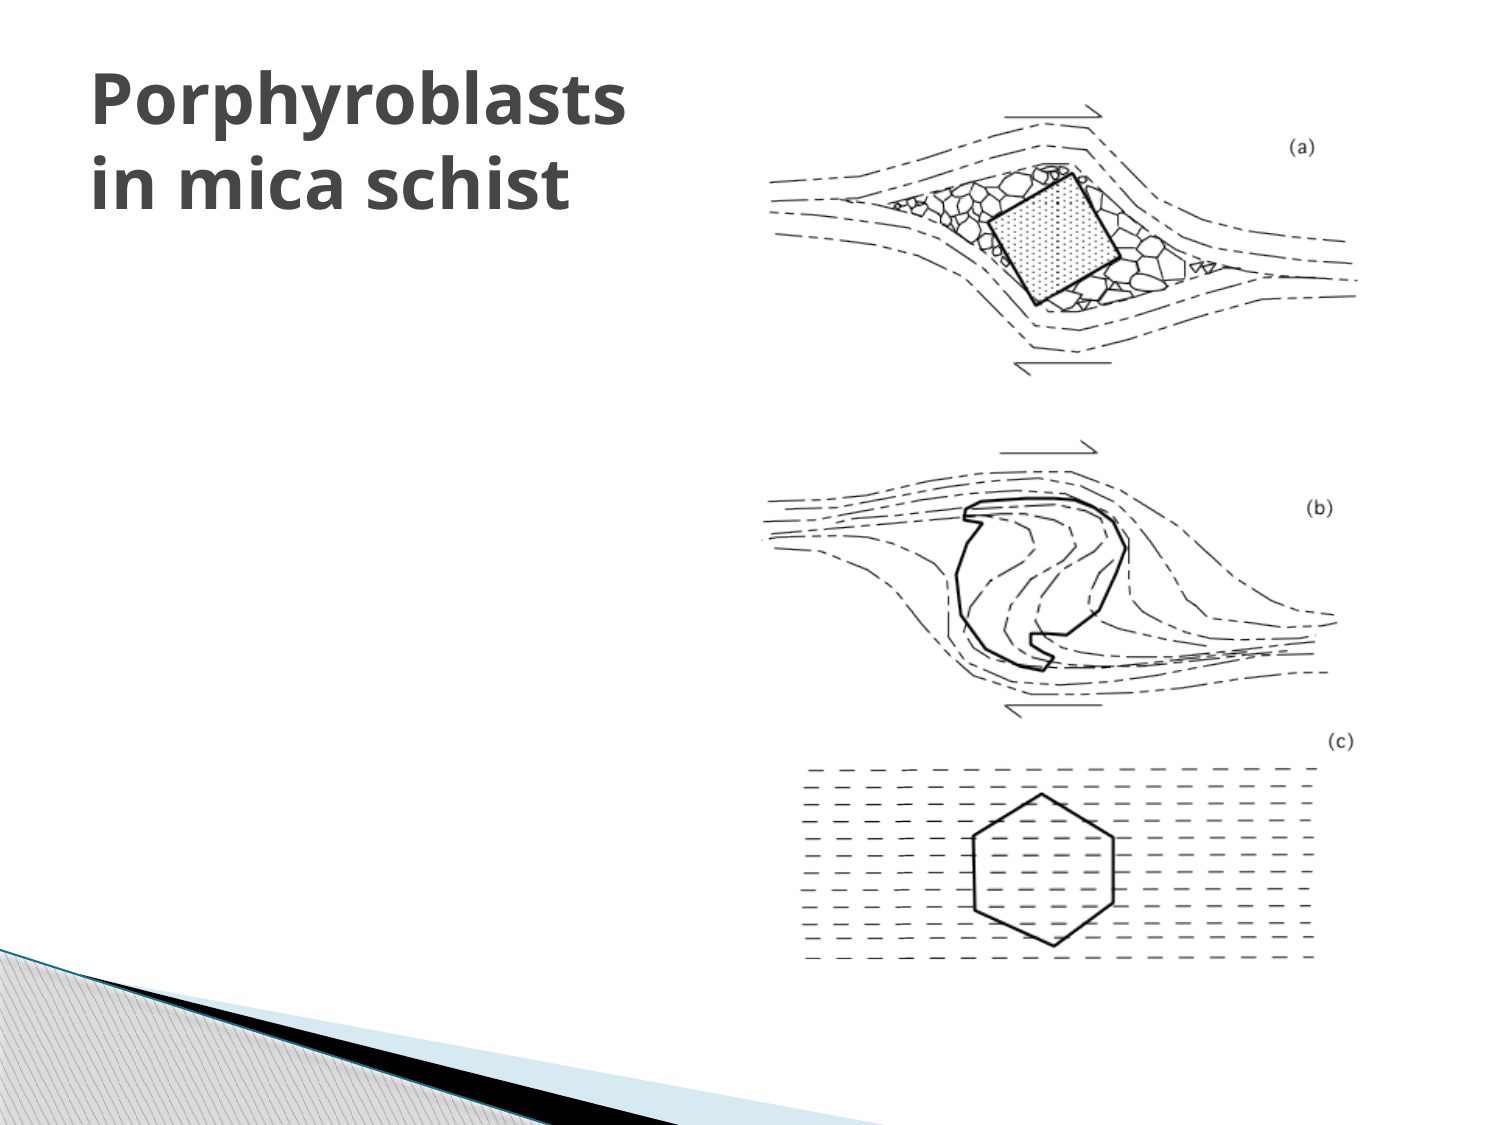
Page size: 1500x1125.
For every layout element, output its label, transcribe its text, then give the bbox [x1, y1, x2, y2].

picture [761, 104, 1360, 961]
title Porphyroblasts in mica schist [75, 45, 679, 233]
